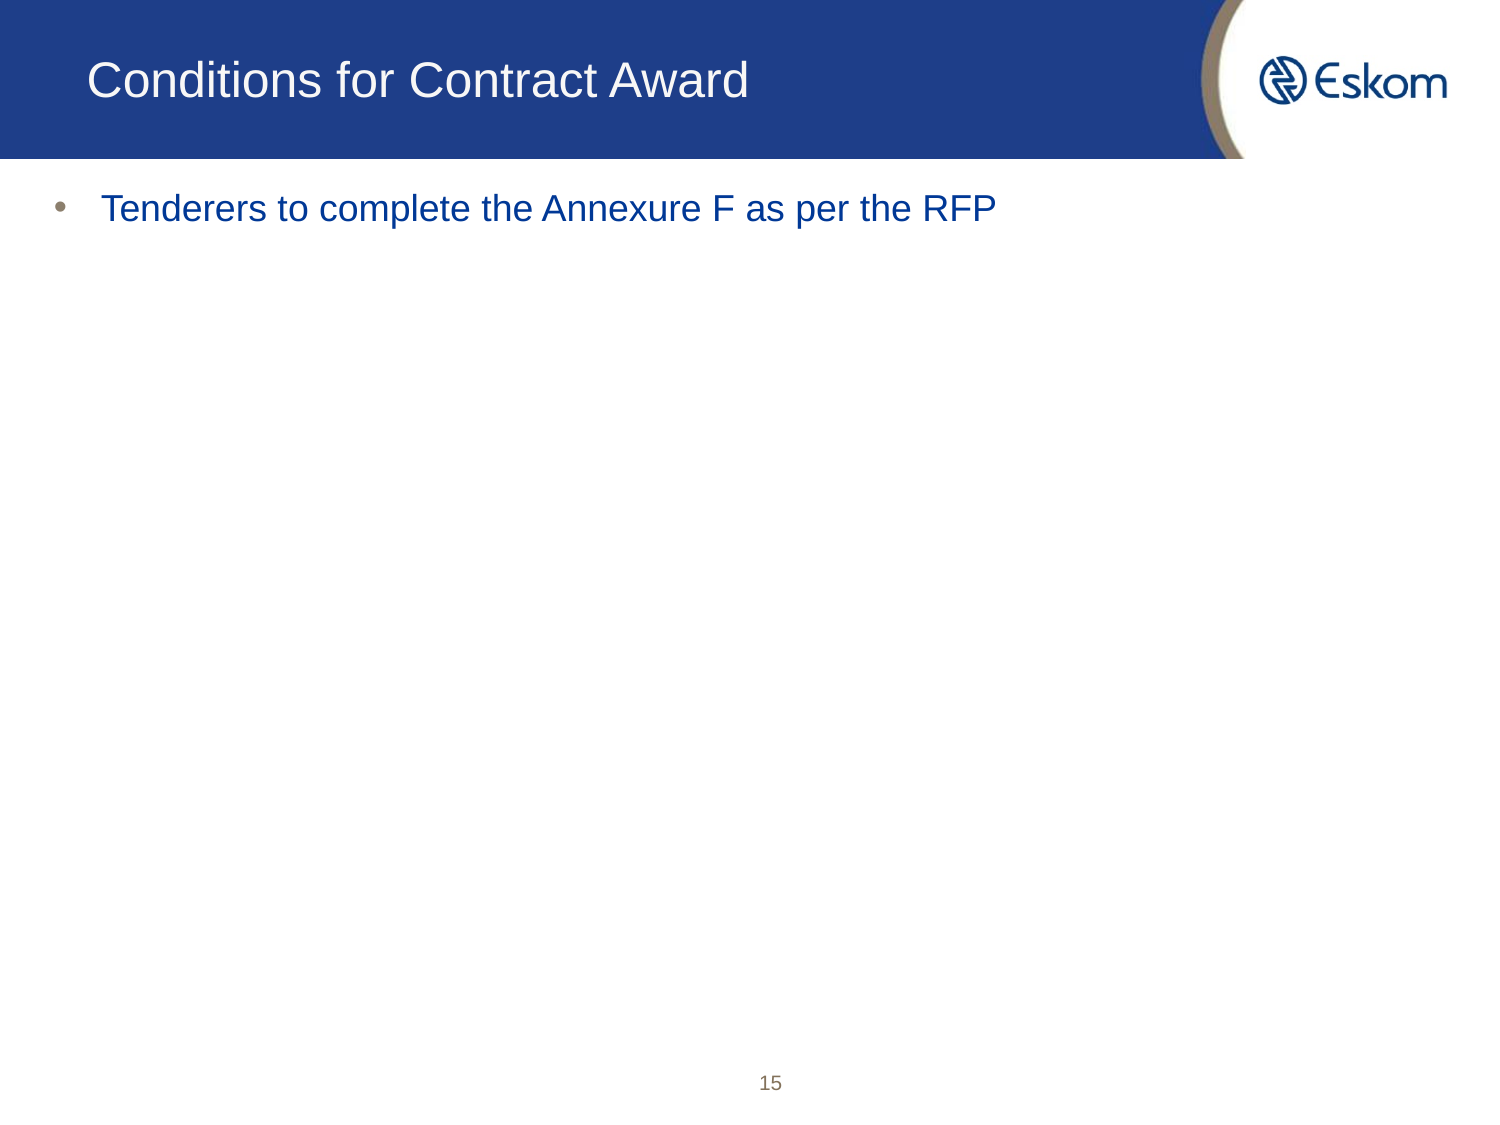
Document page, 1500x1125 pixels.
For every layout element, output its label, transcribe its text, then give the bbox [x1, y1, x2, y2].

picture [0, 0, 1246, 159]
slide_number 14 [643, 1058, 798, 1103]
title Conditions for Contract Award [71, 27, 1142, 137]
picture [1257, 55, 1450, 105]
list Tenderers to complete the Annexure F as per the RFP [39, 181, 1447, 424]
